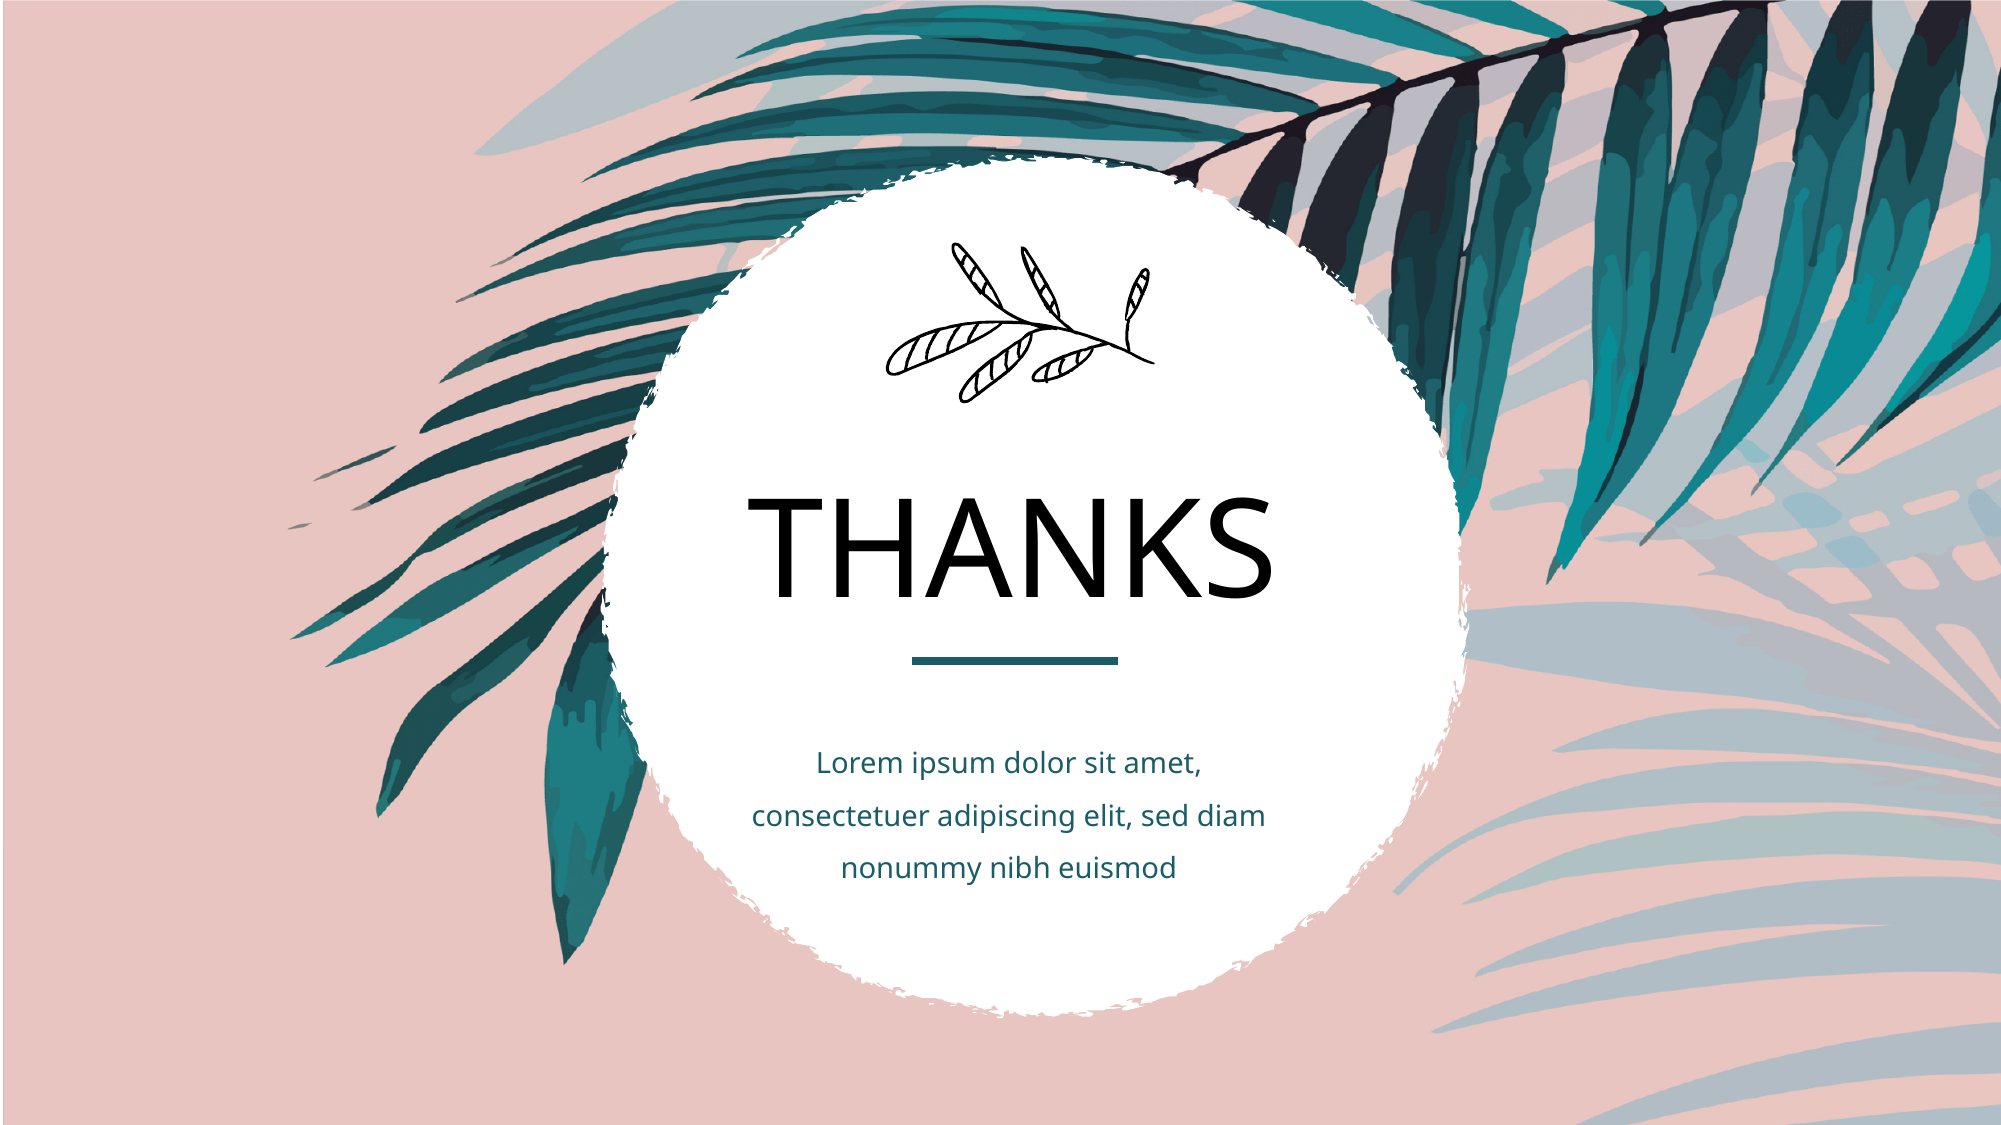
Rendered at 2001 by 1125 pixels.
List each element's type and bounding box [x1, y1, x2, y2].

picture [0, 0, 2001, 1125]
text_box [600, 154, 1472, 1019]
